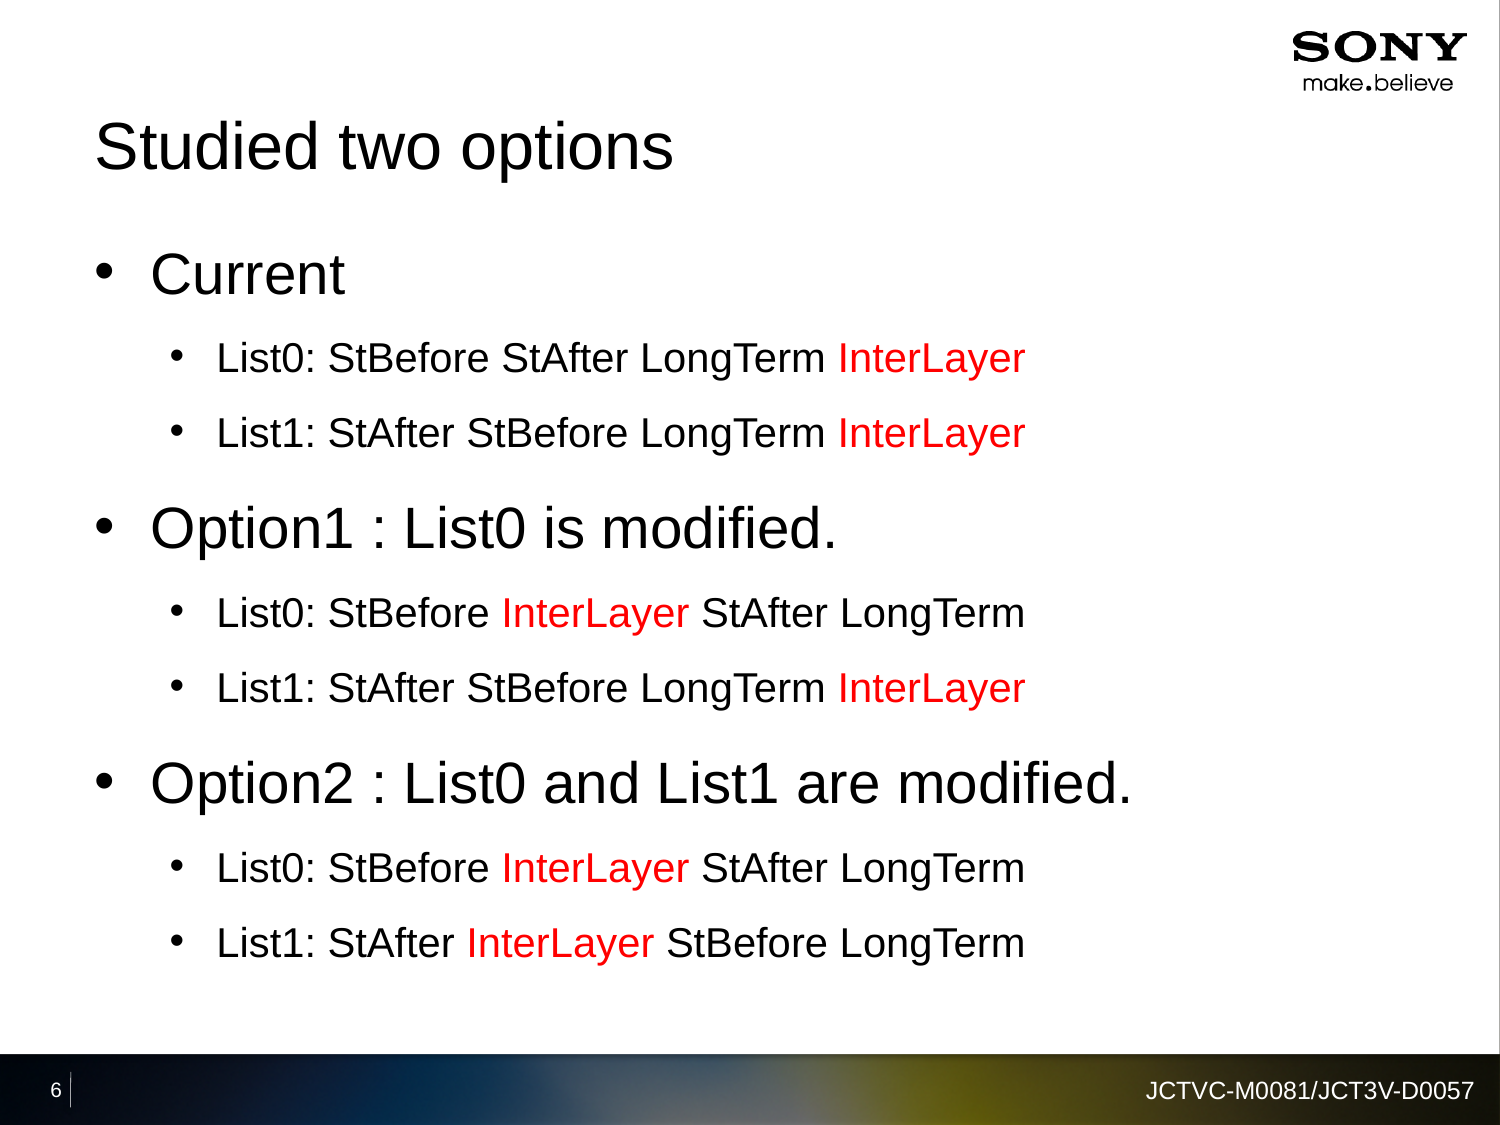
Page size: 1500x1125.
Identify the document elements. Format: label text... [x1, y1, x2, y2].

picture [0, 1055, 1500, 1125]
slide_number 6 [20, 1071, 62, 1108]
footer JCTVC-M0081/JCT3V-D0057 [1015, 1059, 1491, 1120]
list Current List0: StBefore StAfter LongTerm InterLayer List1: StAfter StBefore LongTerm InterLayer Option1 : List0 is modified. List0: StBefore InterLayer StAfter LongTerm List1: StAfter StBefore LongTerm InterLayer Option2 : List0 and List1 are modified. List0: StBefore InterLayer StAfter LongTerm List1: StAfter InterLayer StBefore LongTerm [94, 200, 1465, 1028]
title Studied two options [94, 64, 1270, 184]
